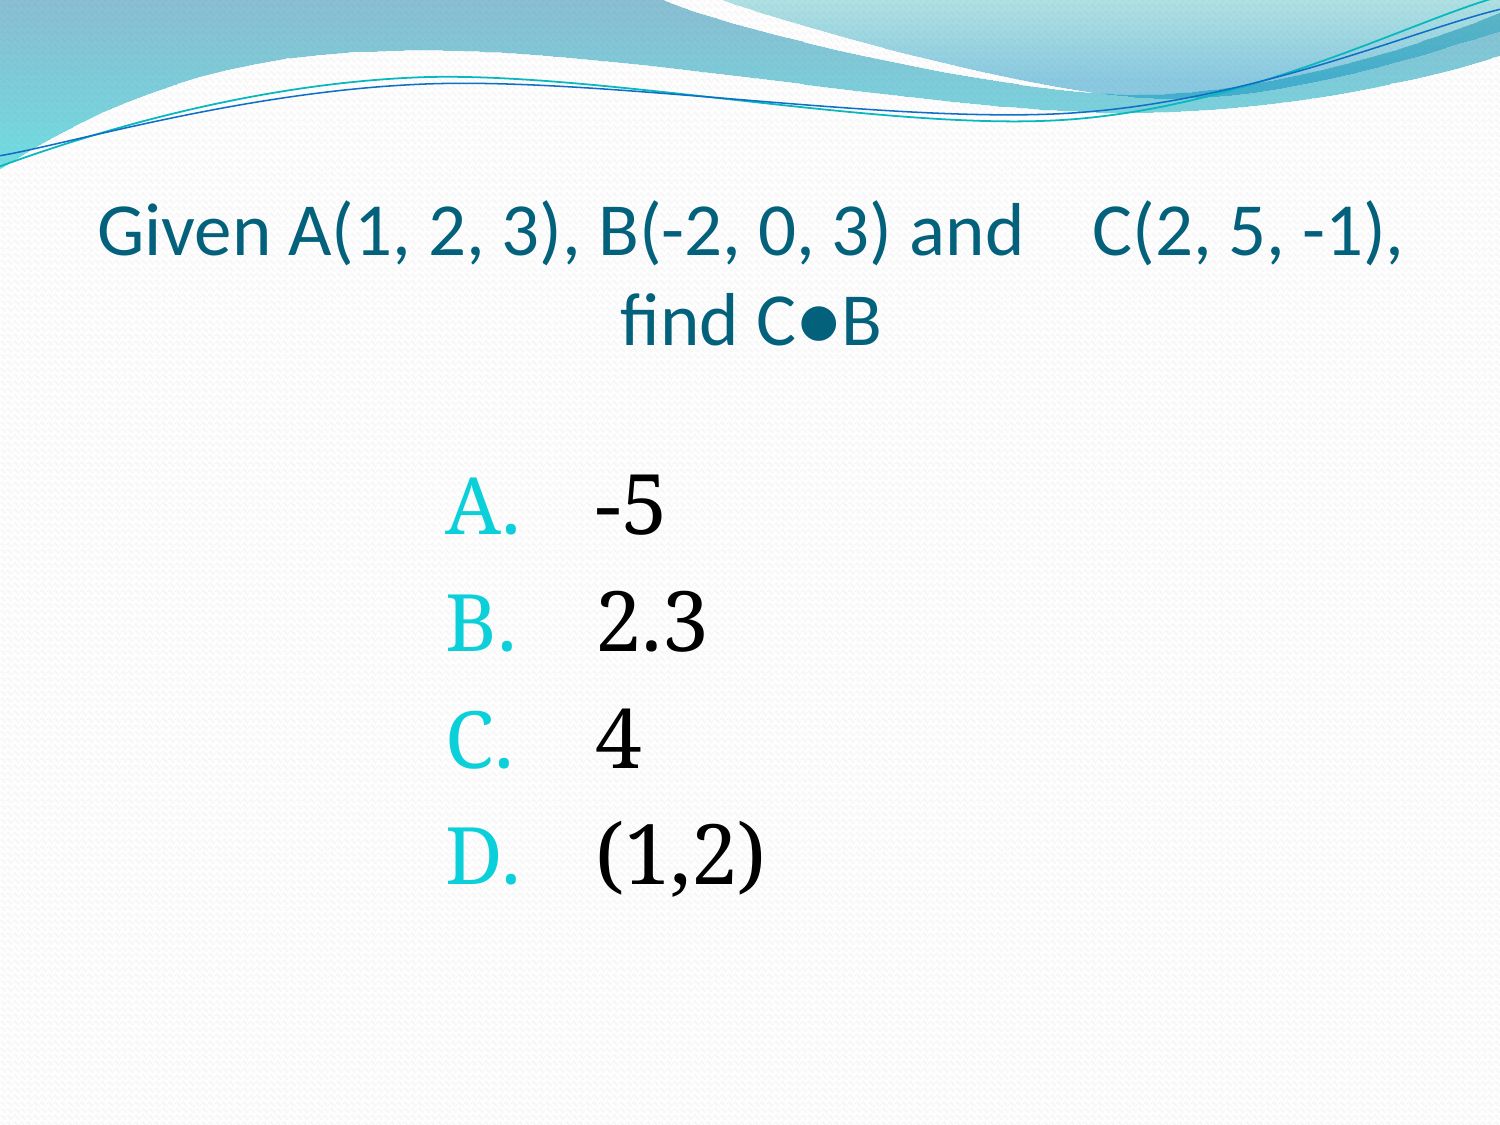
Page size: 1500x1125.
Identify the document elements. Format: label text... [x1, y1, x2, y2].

title Given A(1, 2, 3), B(-2, 0, 3) and C(2, 5, -1), find C●B [76, 172, 1427, 361]
list -5 2.3 4 (1,2) [431, 444, 1425, 1038]
